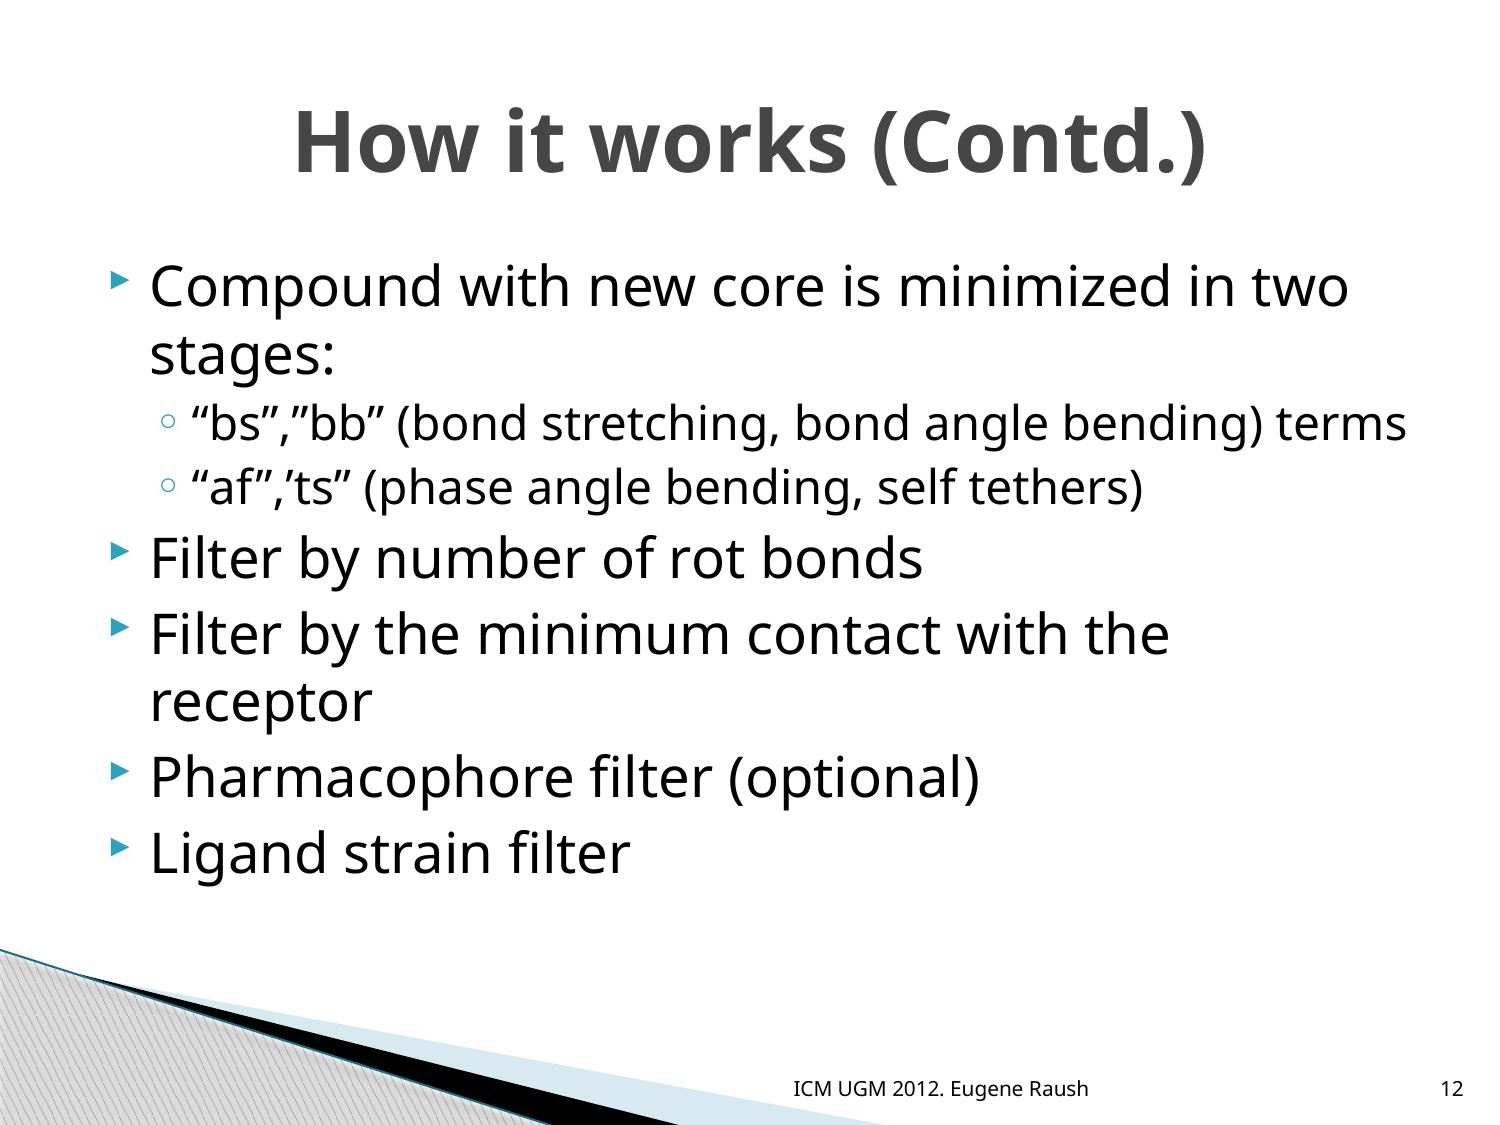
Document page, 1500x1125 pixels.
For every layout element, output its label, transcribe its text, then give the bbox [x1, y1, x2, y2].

slide_number 12 [1418, 1051, 1479, 1112]
list Compound with new core is minimized in two stages: “bs”,”bb” (bond stretching, bond angle bending) terms “af”,’ts” (phase angle bending, self tethers) Filter by number of rot bonds Filter by the minimum contact with the receptor Pharmacophore filter (optional) Ligand strain filter [75, 243, 1425, 986]
footer ICM UGM 2012. Eugene Raush [718, 1051, 1105, 1112]
title How it works (Contd.) [75, 45, 1425, 233]
